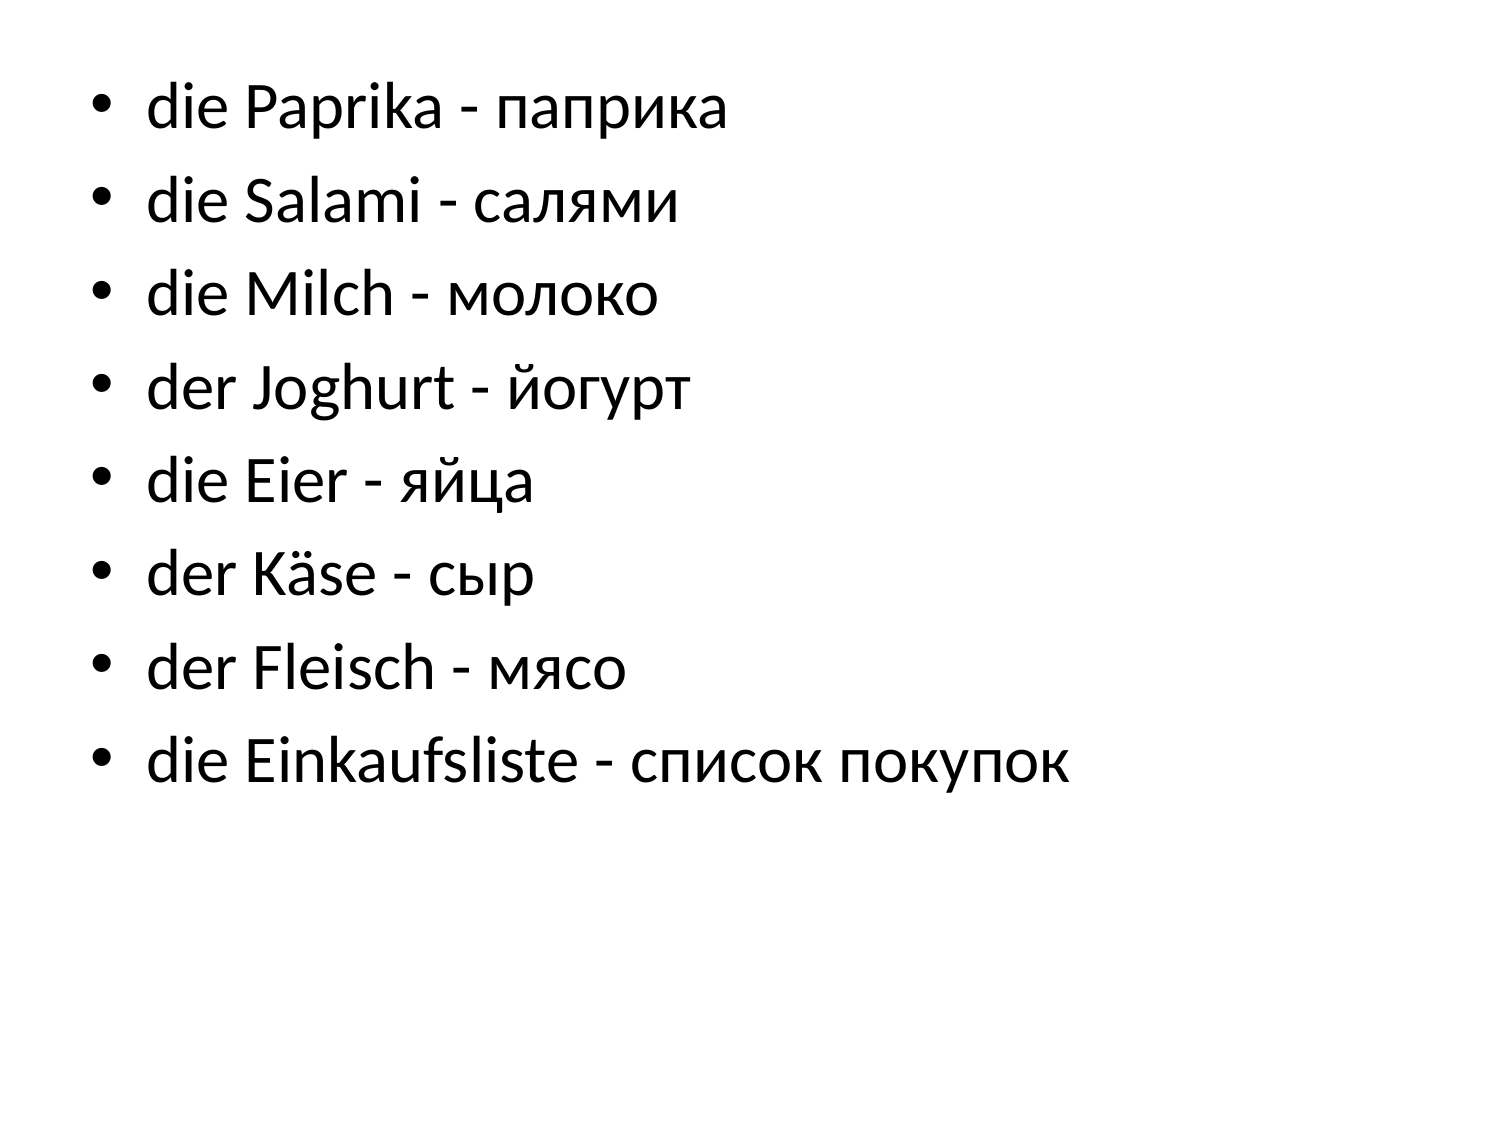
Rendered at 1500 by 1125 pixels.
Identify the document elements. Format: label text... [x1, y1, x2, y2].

list die Paprika - паприка die Salami - салями die Milch - молоко der Joghurt - йогурт die Eier - яйца der Käse - сыр der Fleisch - мясо die Einkaufsliste - список покупок [75, 54, 1425, 1083]
